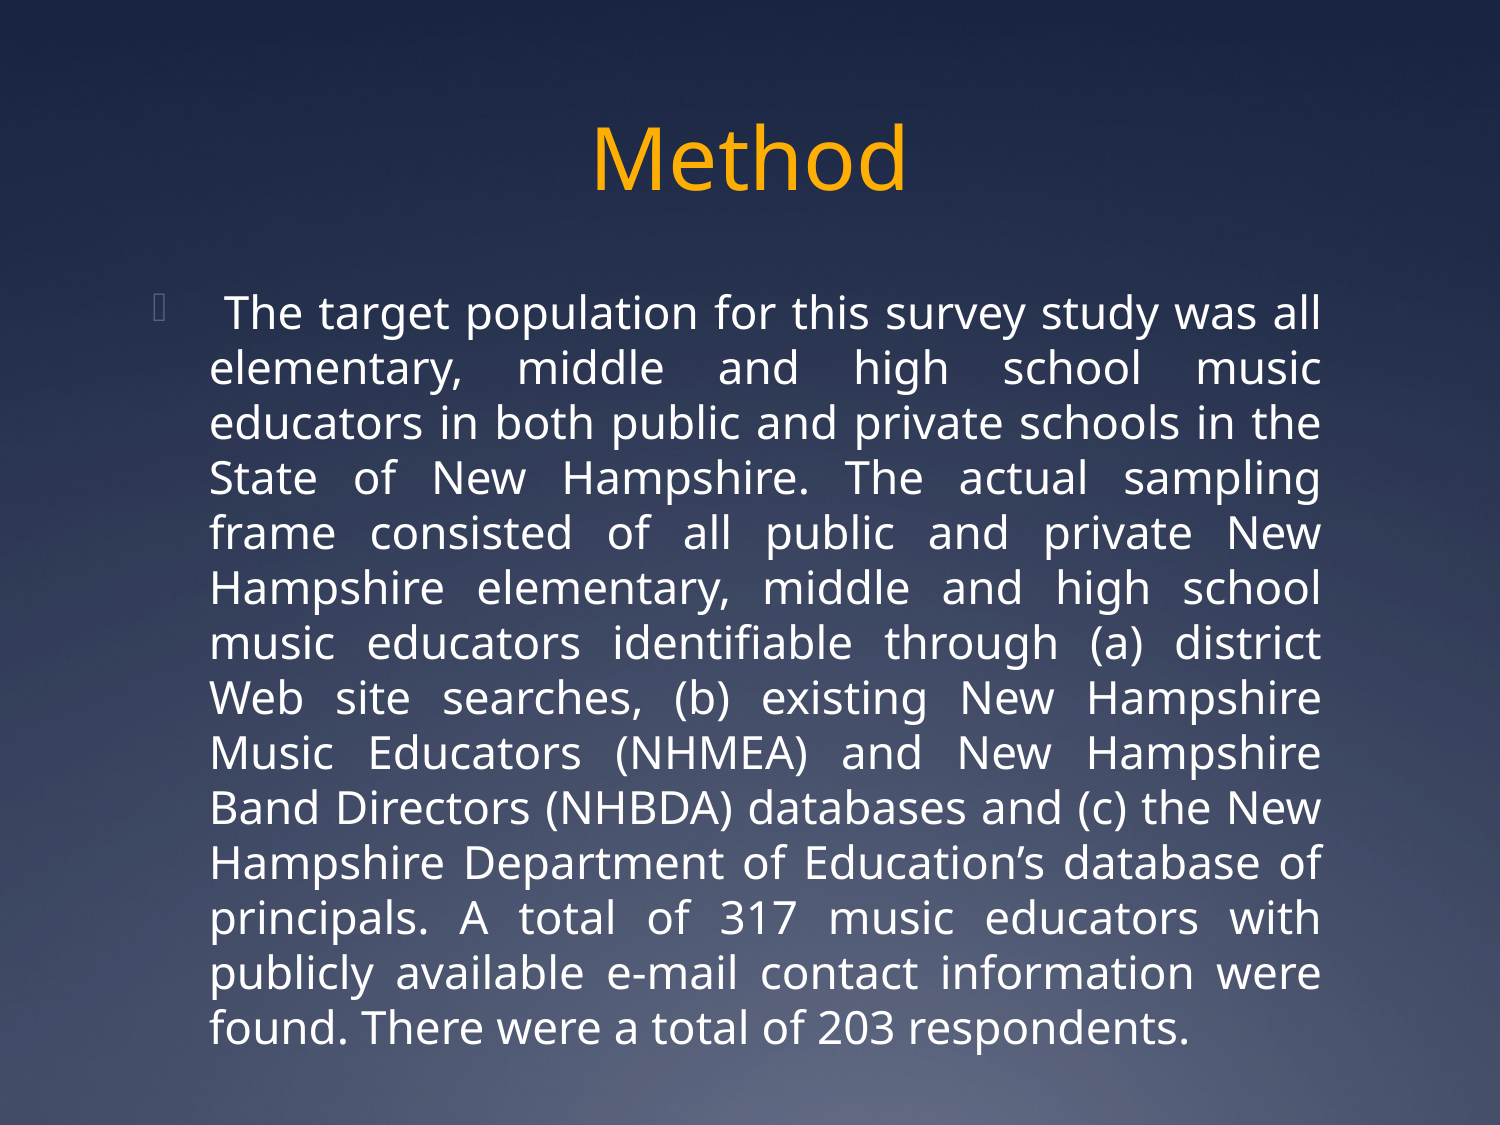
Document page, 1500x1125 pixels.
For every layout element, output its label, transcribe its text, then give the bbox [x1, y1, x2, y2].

list The target population for this survey study was all elementary, middle and high school music educators in both public and private schools in the State of New Hampshire. The actual sampling frame consisted of all public and private New Hampshire elementary, middle and high school music educators identifiable through (a) district Web site searches, (b) existing New Hampshire Music Educators (NHMEA) and New Hampshire Band Directors (NHBDA) databases and (c) the New Hampshire Department of Education’s database of principals. A total of 317 music educators with publicly available e-mail contact information were found. There were a total of 203 respondents. [137, 276, 1338, 1006]
title Method [100, 95, 1400, 226]
